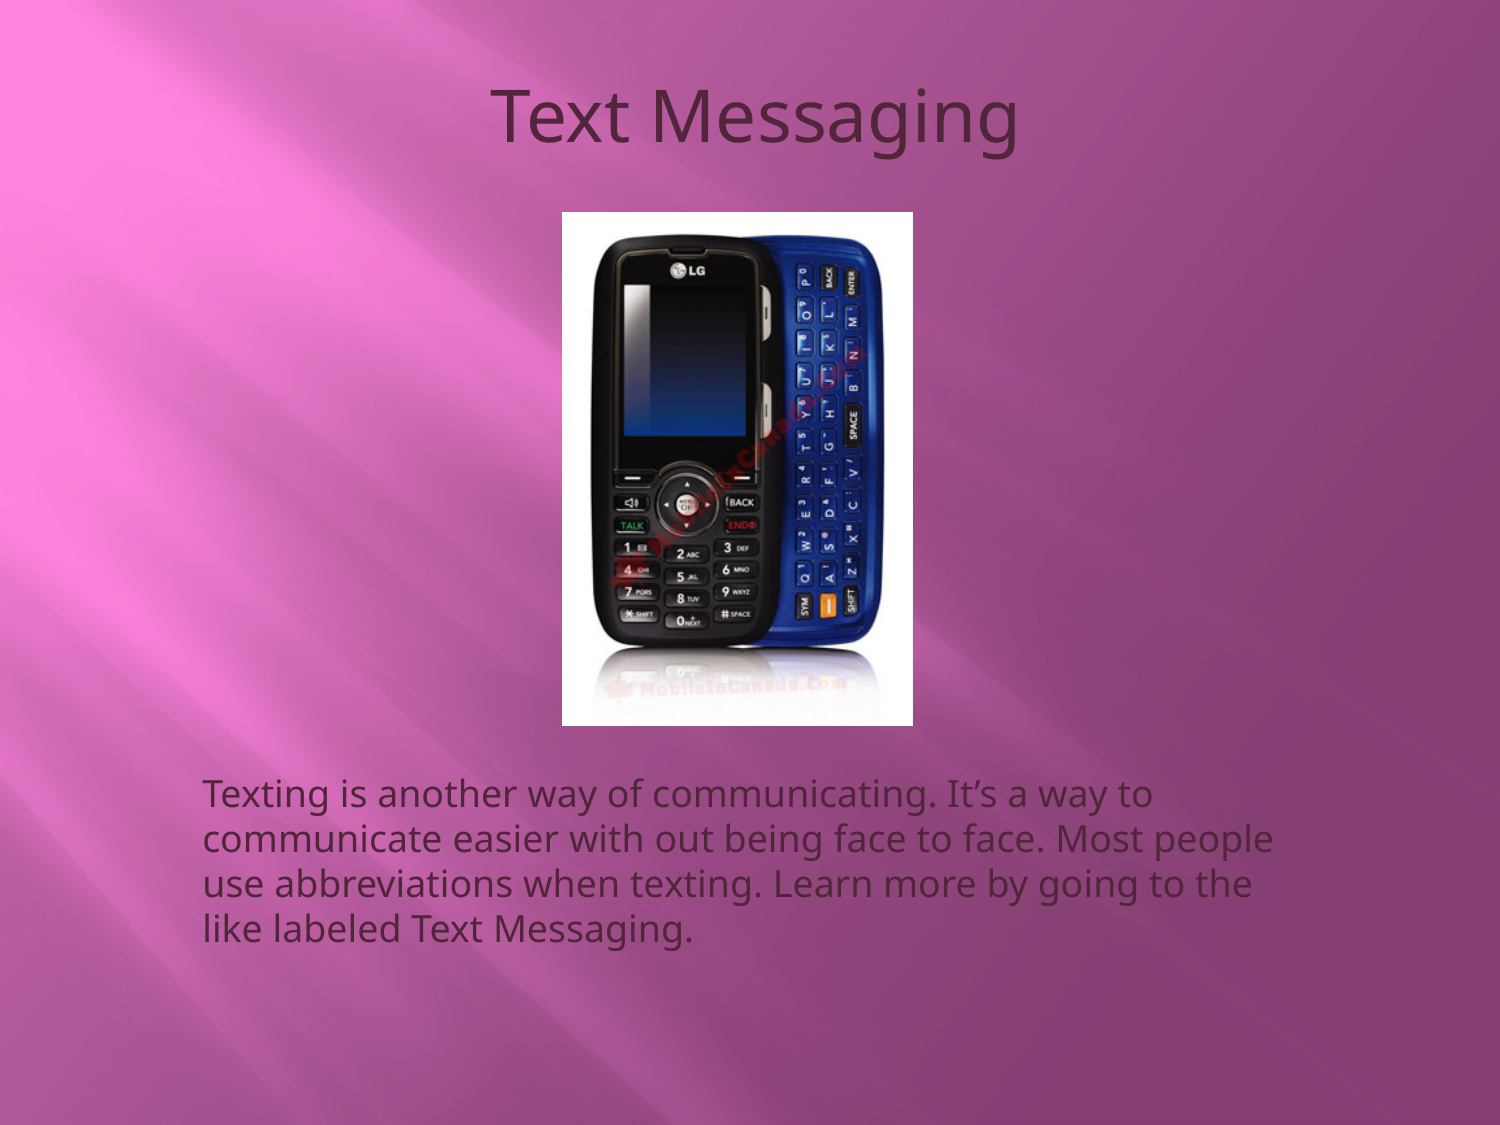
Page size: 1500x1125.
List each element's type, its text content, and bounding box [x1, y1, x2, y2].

text_box Text Messaging [274, 62, 1238, 165]
picture [562, 212, 913, 726]
text_box Texting is another way of communicating. It’s a way to communicate easier with out being face to face. Most people use abbreviations when texting. Learn more by going to the like labeled Text Messaging. [187, 762, 1313, 958]
